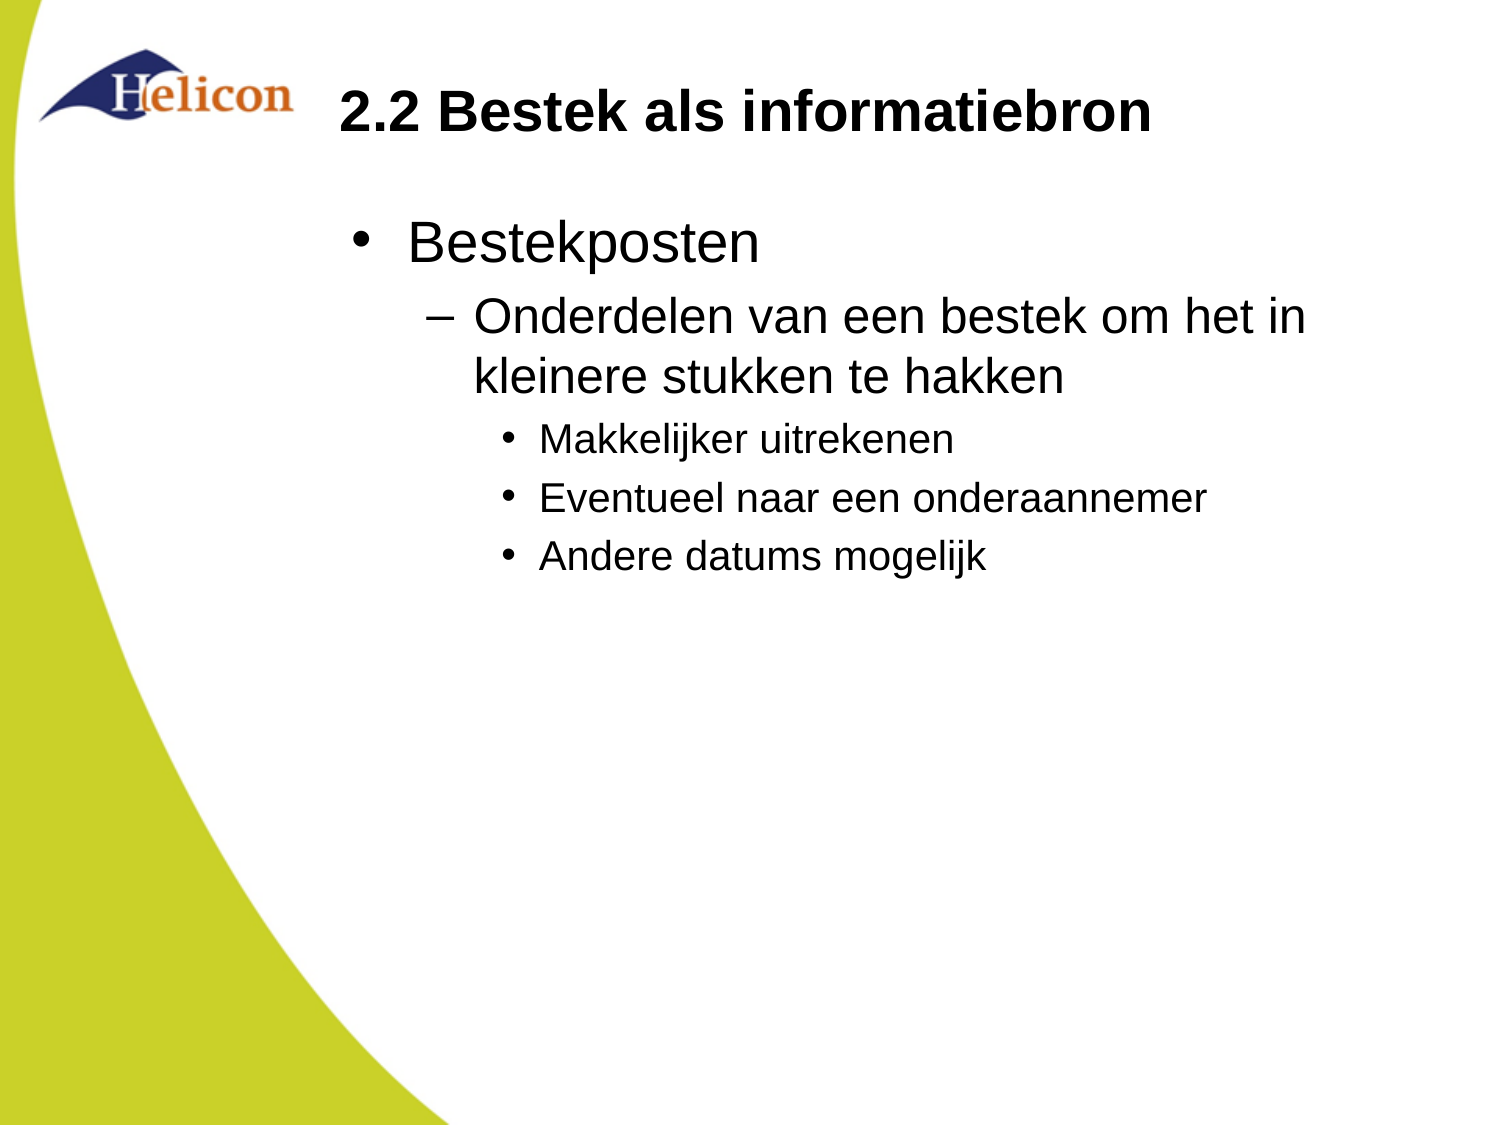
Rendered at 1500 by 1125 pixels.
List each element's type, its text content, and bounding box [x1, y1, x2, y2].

picture [0, 0, 1500, 1125]
title 2.2 Bestek als informatiebron [324, 54, 1415, 161]
list Bestekposten Onderdelen van een bestek om het in kleinere stukken te hakken Makkelijker uitrekenen Eventueel naar een onderaannemer Andere datums mogelijk [336, 196, 1425, 1005]
